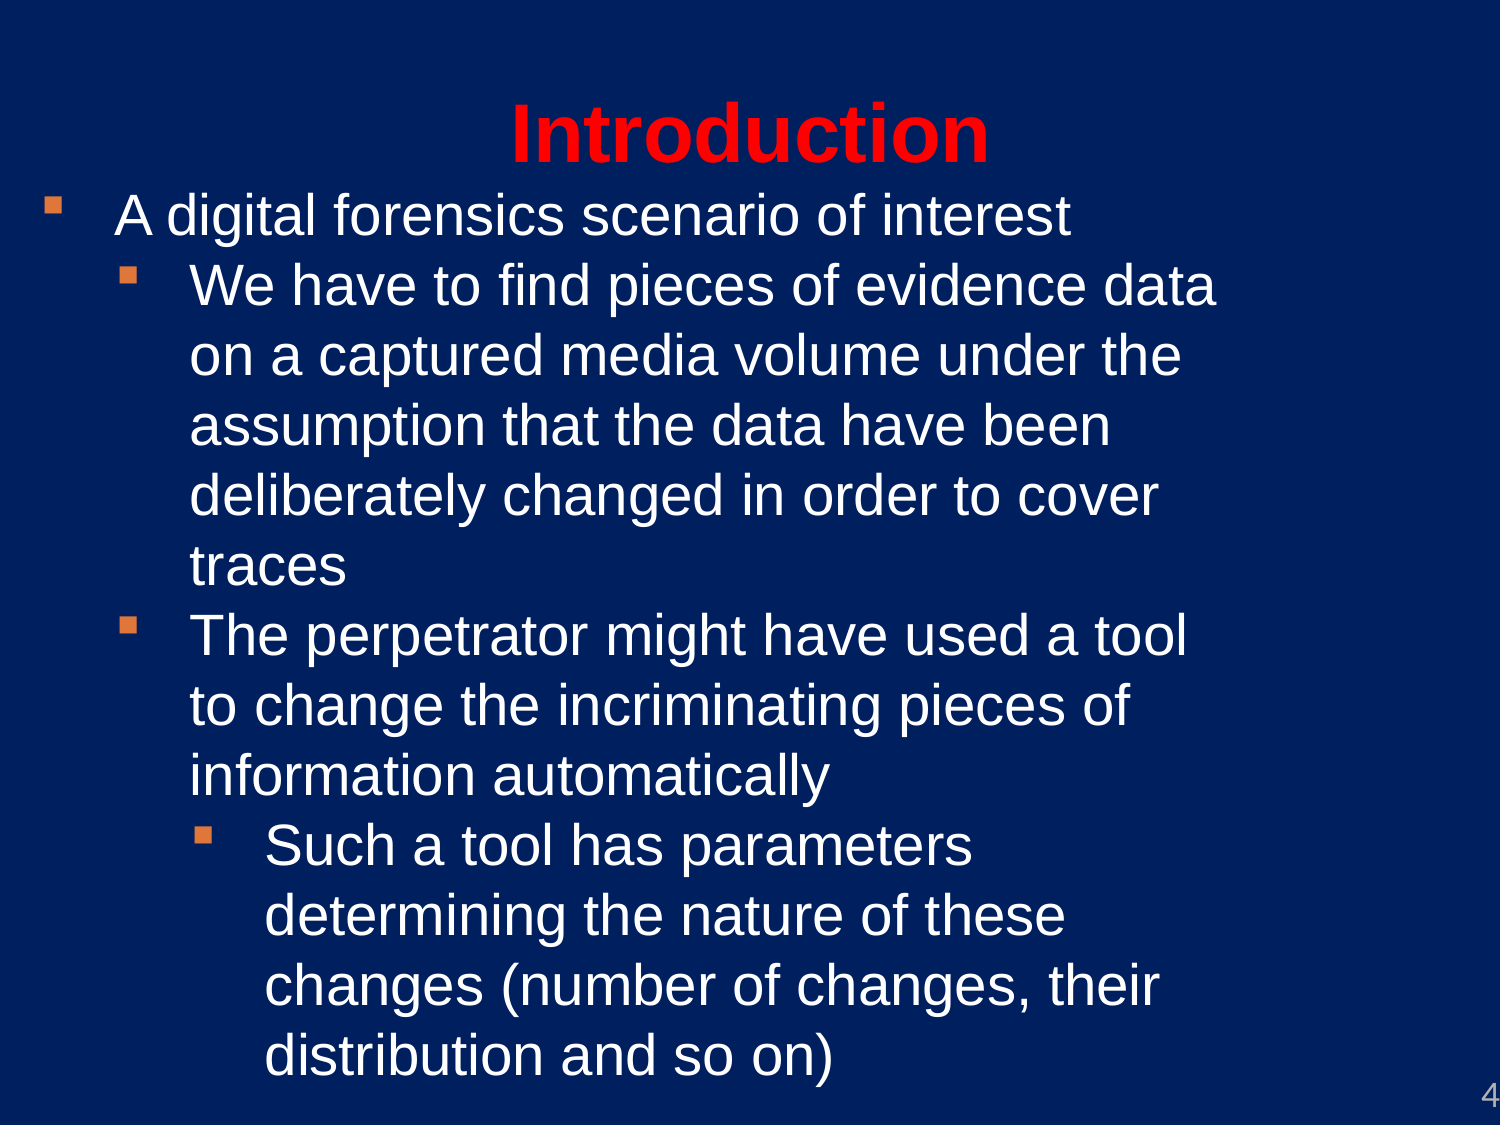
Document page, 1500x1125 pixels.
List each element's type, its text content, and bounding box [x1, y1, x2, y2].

slide_number 4 [1437, 1069, 1500, 1125]
title Introduction [44, 53, 1456, 267]
text_box A digital forensics scenario of interest We have to find pieces of evidence data on a captured media volume under the assumption that the data have been deliberately changed in order to cover traces The perpetrator might have used a tool to change the incriminating pieces of information automatically Such a tool has parameters determining the nature of these changes (number of changes, their distribution and so on) [37, 177, 1226, 1088]
